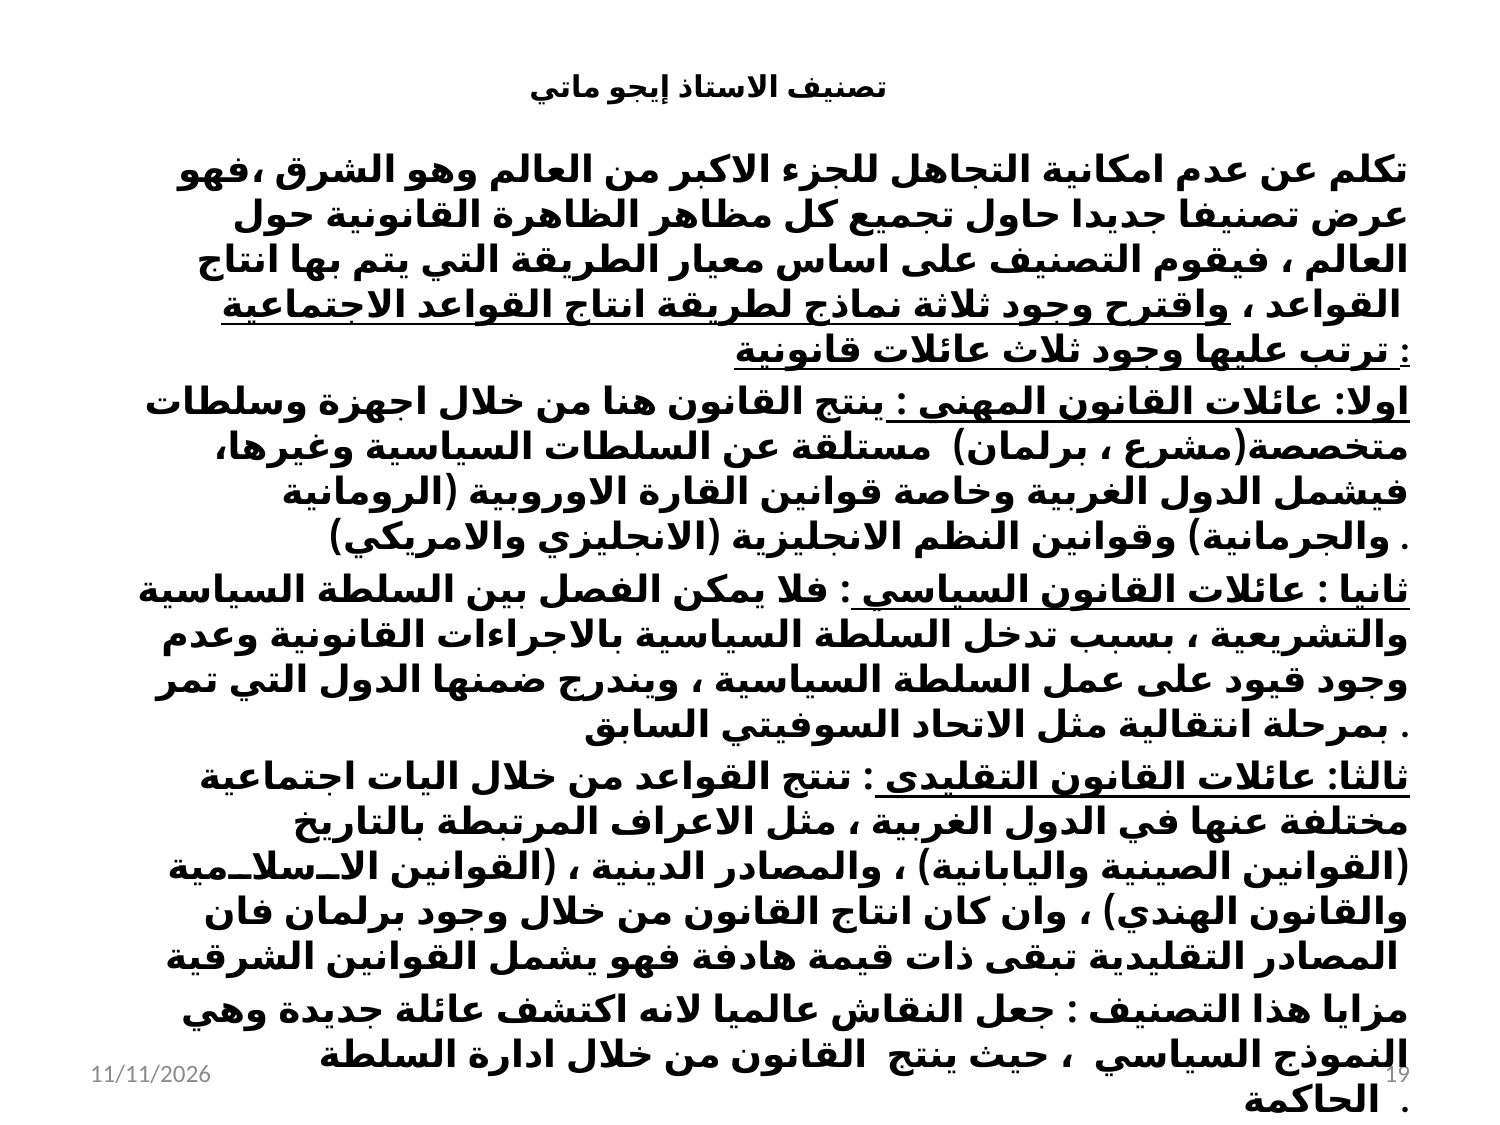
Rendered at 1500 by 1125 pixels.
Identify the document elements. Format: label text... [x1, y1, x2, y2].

list تكلم عن عدم امكانية التجاهل للجزء الاكبر من العالم وهو الشرق ،فهو عرض تصنيفا جديدا حاول تجميع كل مظاهر الظاهرة القانونية حول العالم ، فيقوم التصنيف على اساس معيار الطريقة التي يتم بها انتاج القواعد ، واقترح وجود ثلاثة نماذج لطريقة انتاج القواعد الاجتماعية ترتب عليها وجود ثلاث عائلات قانونية : اولا: عائلات القانون المهني : ينتج القانون هنا من خلال اجهزة وسلطات متخصصة(مشرع ، برلمان) مستلقة عن السلطات السياسية وغيرها، فيشمل الدول الغربية وخاصة قوانين القارة الاوروبية (الرومانية والجرمانية) وقوانين النظم الانجليزية (الانجليزي والامريكي) . ثانيا : عائلات القانون السياسي : فلا يمكن الفصل بين السلطة السياسية والتشريعية ، بسبب تدخل السلطة السياسية بالاجراءات القانونية وعدم وجود قيود على عمل السلطة السياسية ، ويندرج ضمنها الدول التي تمر بمرحلة انتقالية مثل الاتحاد السوفيتي السابق . ثالثا: عائلات القانون التقليدي : تنتج القواعد من خلال اليات اجتماعية مختلفة عنها في الدول الغربية ، مثل الاعراف المرتبطة بالتاريخ (القوانين الصينية واليابانية) ، والمصادر الدينية ، (القوانين الاسلامية والقانون الهندي) ، وان كان انتاج القانون من خلال وجود برلمان فان المصادر التقليدية تبقى ذات قيمة هادفة فهو يشمل القوانين الشرقية مزايا هذا التصنيف : جعل النقاش عالميا لانه اكتشف عائلة جديدة وهي النموذج السياسي ، حيث ينتج القانون من خلال ادارة السلطة الحاكمة . انتقاده : غير مقنع خصوصا فيما يتعلق بعدم تمييزه بين النظم التي تندرج في النموذج المهني (القانون الانجليزي والقانون اللاتيني ، الروماني والجرماني ) على الرغم من وجود اختلافات جوهرية فيما بينها . [75, 137, 1425, 1025]
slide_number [75, 1042, 425, 1103]
title تصنيف الاستاذ إيجو ماتي [512, 45, 913, 125]
slide_number 19 [1074, 1042, 1425, 1103]
